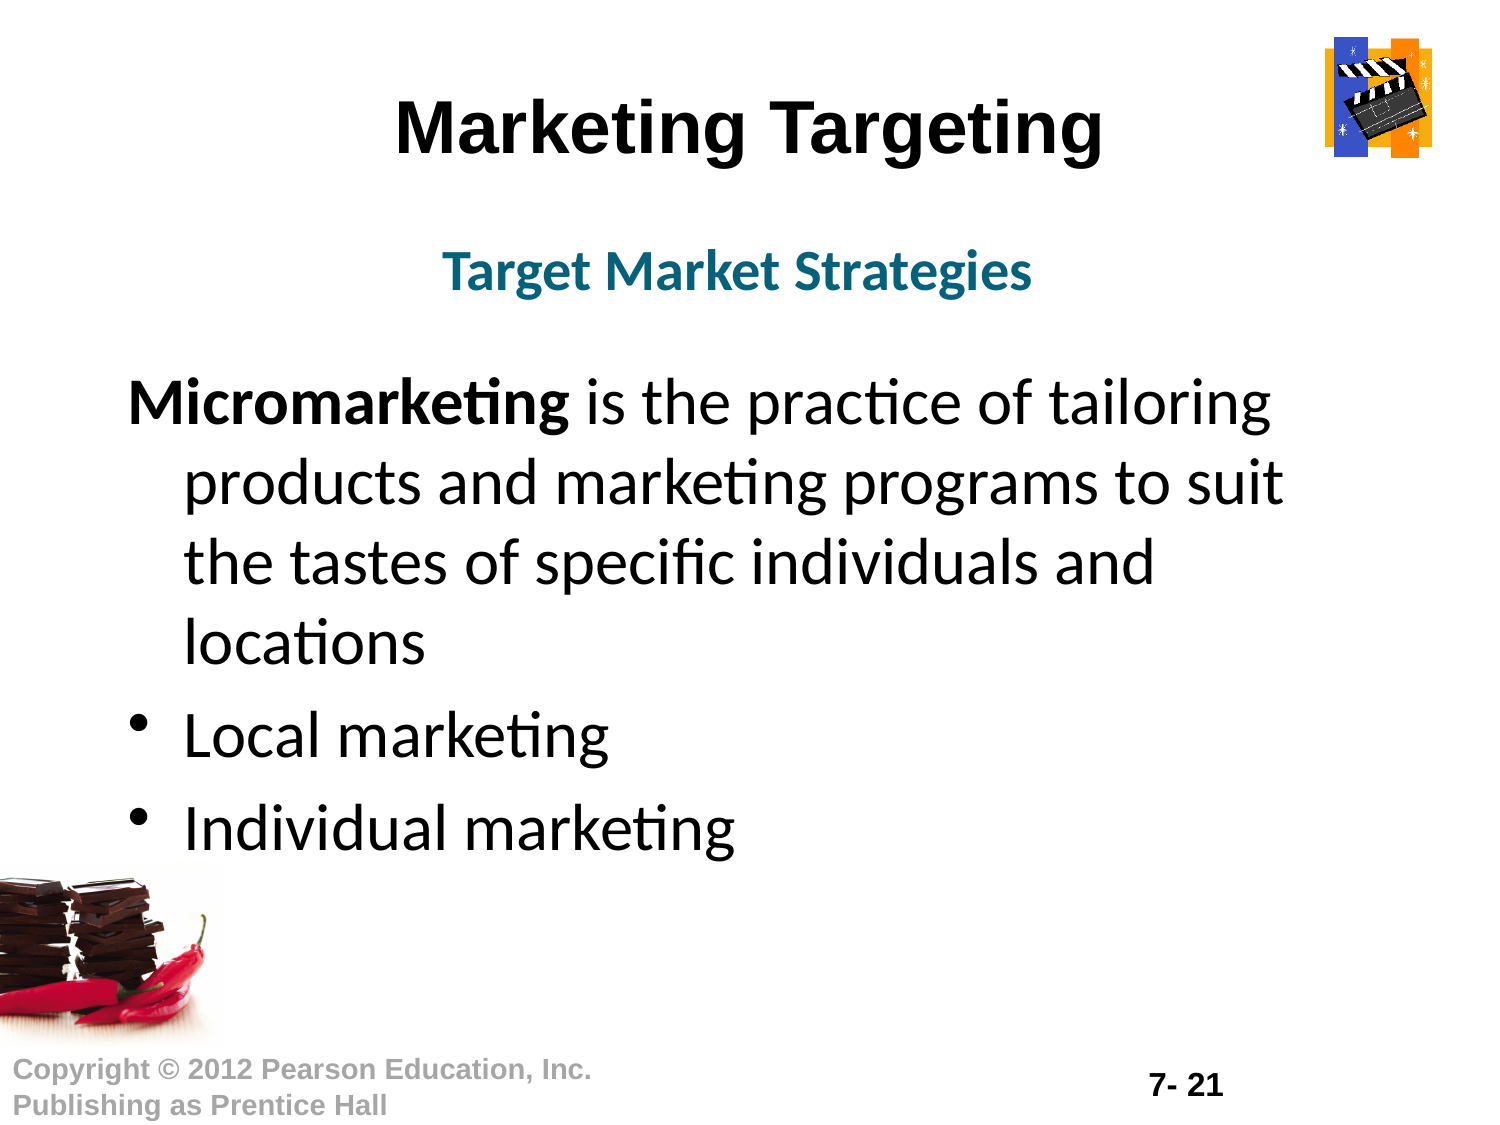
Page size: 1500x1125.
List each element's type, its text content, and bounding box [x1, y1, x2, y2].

picture [0, 862, 225, 1050]
list Target Market Strategies [149, 224, 1326, 288]
title Marketing Targeting [112, 37, 1388, 226]
list Micromarketing is the practice of tailoring products and marketing programs to suit the tastes of specific individuals and locations Local marketing Individual marketing [112, 349, 1388, 1026]
picture [1324, 37, 1432, 159]
